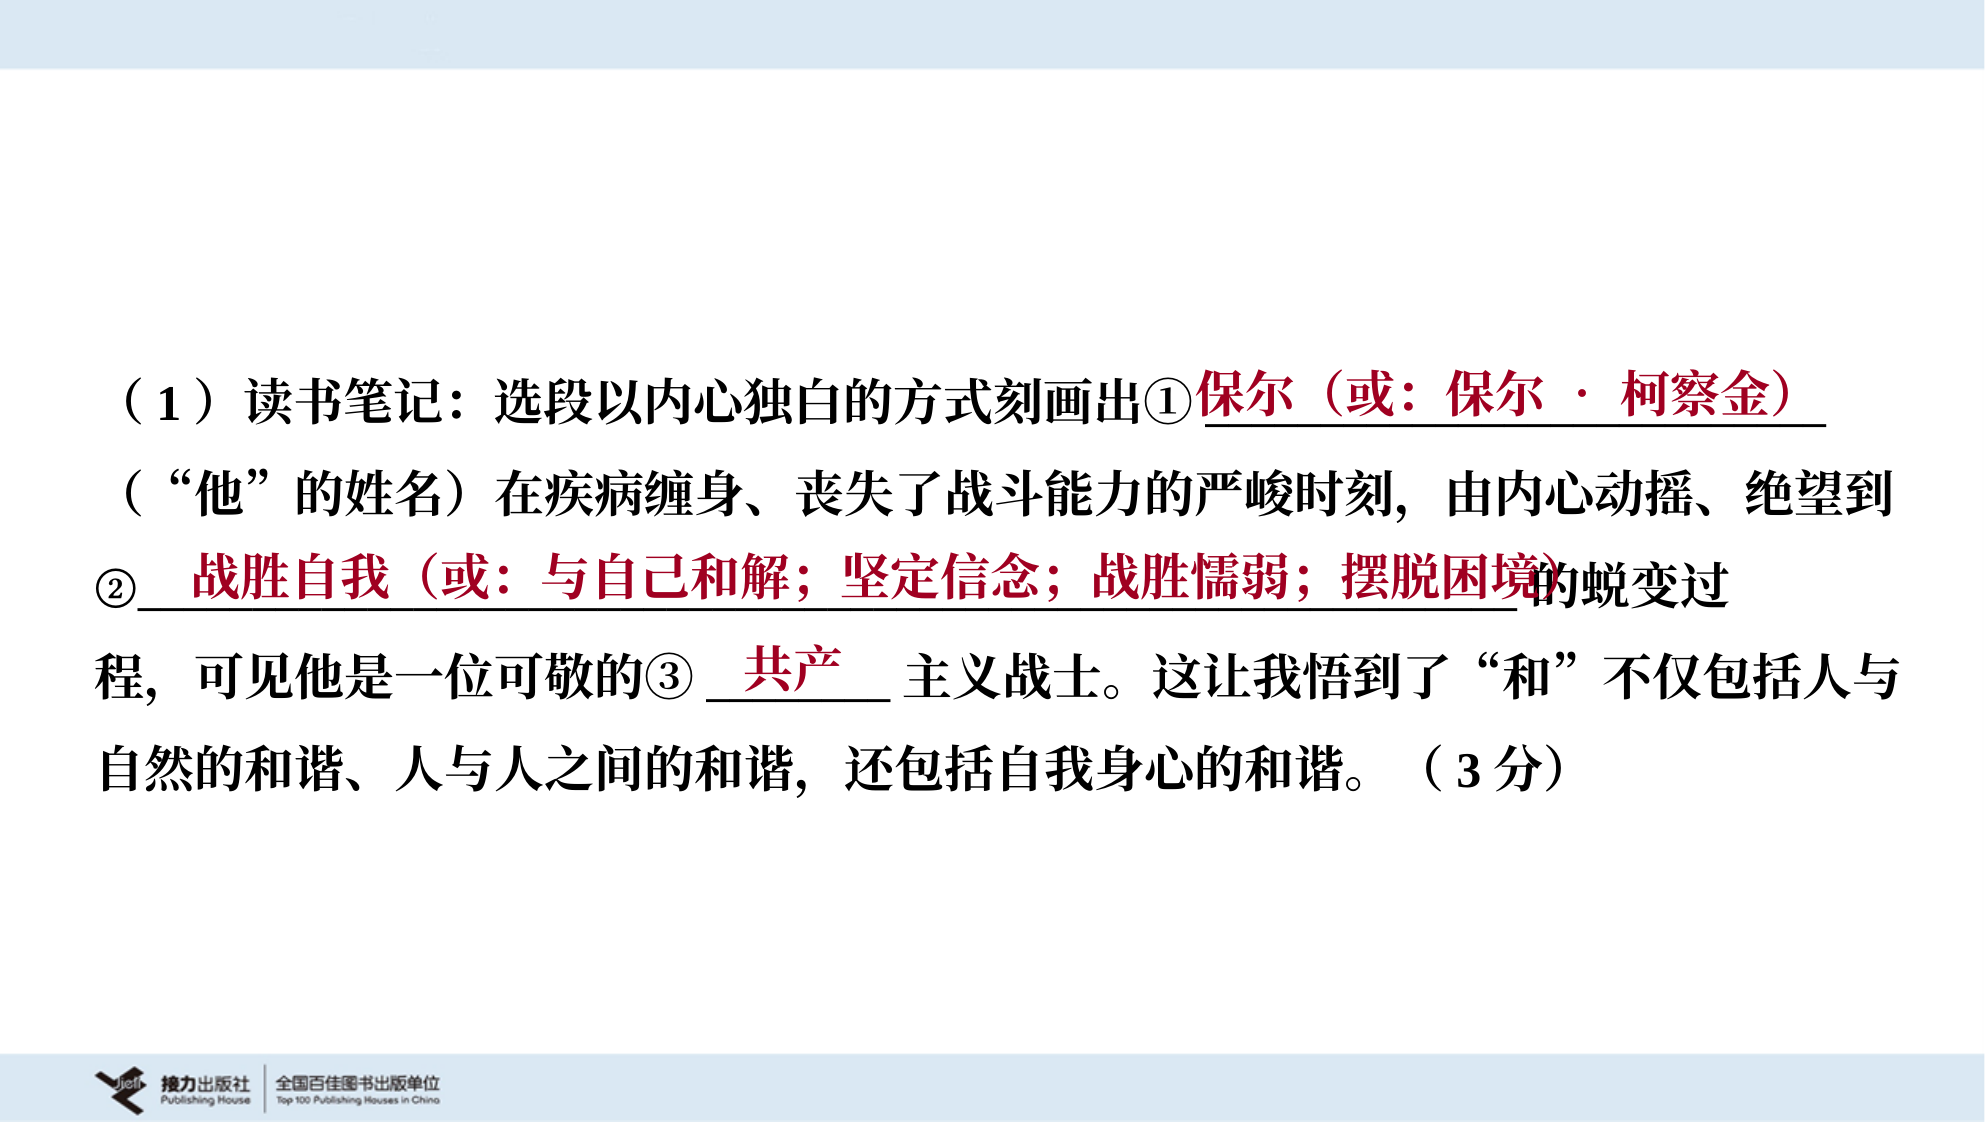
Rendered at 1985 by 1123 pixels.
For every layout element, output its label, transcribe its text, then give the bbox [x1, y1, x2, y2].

text_box 战胜自我（或：与自己和解；坚定信念；战胜懦弱；摆脱困境） [143, 517, 1637, 606]
text_box 保尔（或：保尔 • 柯察金） [1179, 334, 1836, 423]
text_box （1）读书笔记：选段以内心独白的方式刻画出①___________________________ （“他”的姓名）在疾病缠身、丧失了战斗能力的严峻时刻，由内心动摇、绝望到 ②____________________________________________________________的蜕变过 程，可见他是一位可敬的③________主义战士。这让我悟到了“和”不仅包括人与 自然的和谐、人与人之间的和谐，还包括自我身心的和谐。（3分） [94, 339, 1892, 798]
text_box 共产 [700, 609, 888, 698]
picture [0, 0, 1985, 1122]
